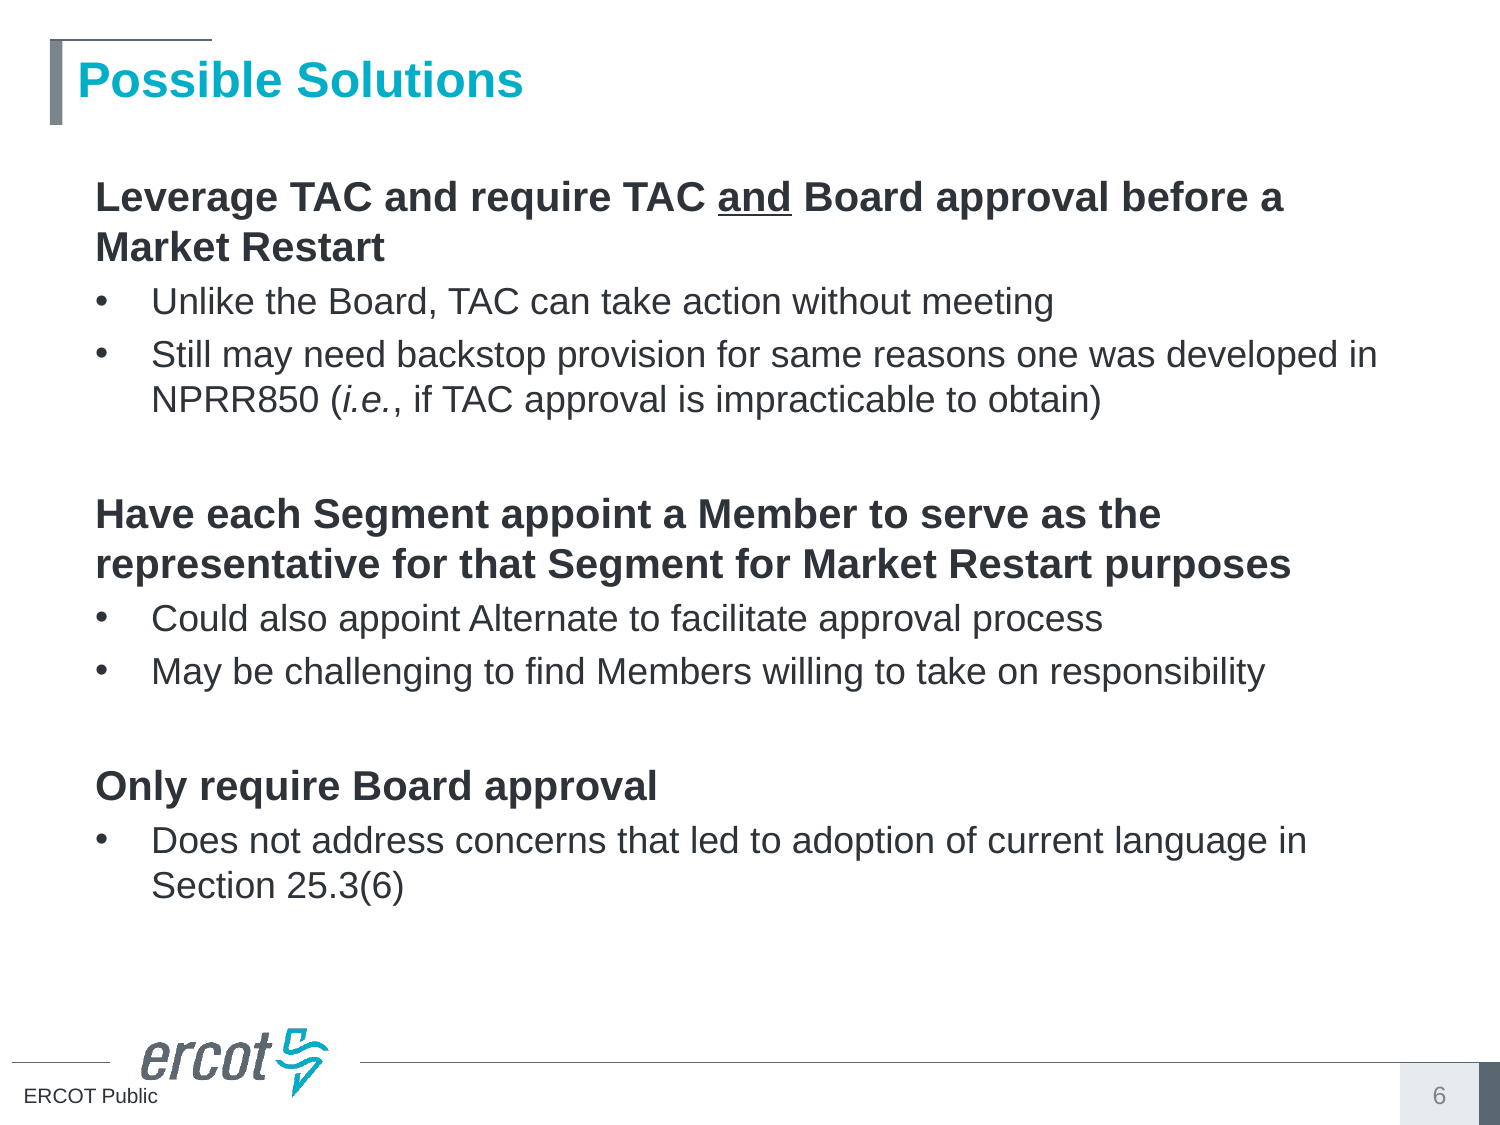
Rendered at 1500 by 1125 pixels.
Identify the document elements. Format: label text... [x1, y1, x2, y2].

picture [137, 1024, 332, 1100]
list Leverage TAC and require TAC and Board approval before a Market Restart Unlike the Board, TAC can take action without meeting Still may need backstop provision for same reasons one was developed in NPRR850 (i.e., if TAC approval is impracticable to obtain) Have each Segment appoint a Member to serve as the representative for that Segment for Market Restart purposes Could also appoint Alternate to facilitate approval process May be challenging to find Members willing to take on responsibility Only require Board approval Does not address concerns that led to adoption of current language in Section 25.3(6) [50, 125, 1450, 1000]
slide_number 6 [1400, 1076, 1480, 1113]
title Possible Solutions [62, 39, 1450, 125]
